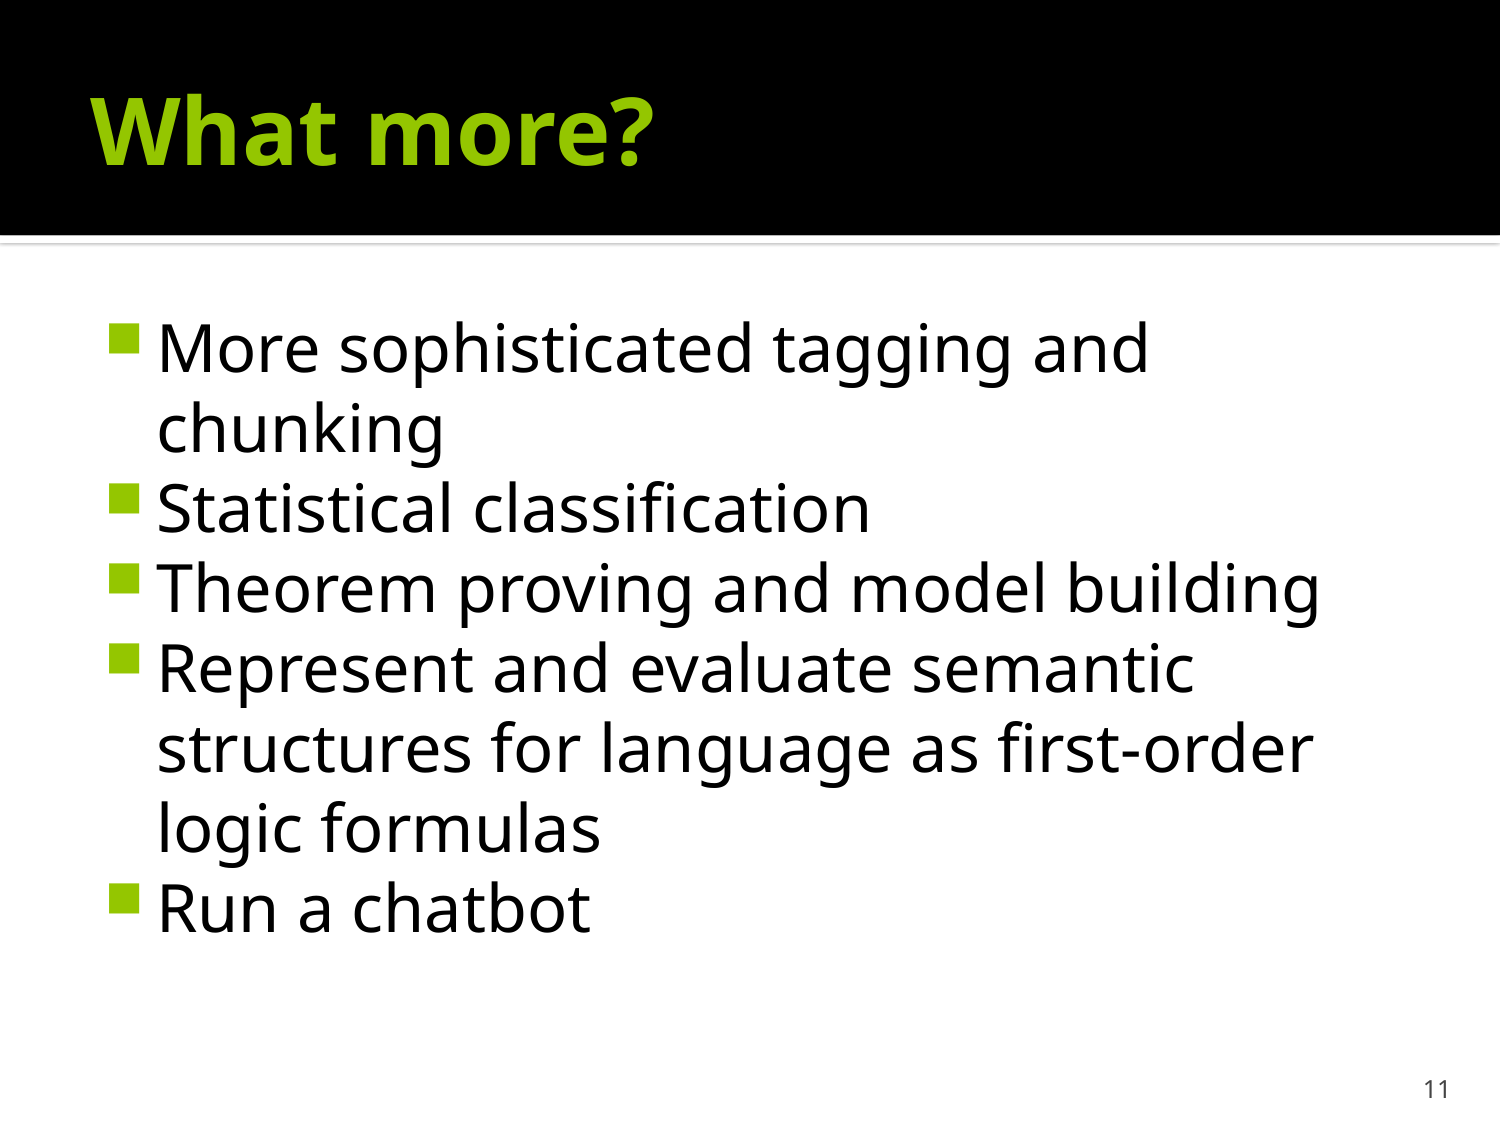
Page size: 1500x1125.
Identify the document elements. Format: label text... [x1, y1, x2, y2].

list More sophisticated tagging and chunking Statistical classification Theorem proving and model building Represent and evaluate semantic structures for language as first-order logic formulas Run a chatbot [75, 291, 1425, 1050]
slide_number 11 [1345, 1062, 1467, 1108]
title What more? [75, 25, 1425, 231]
